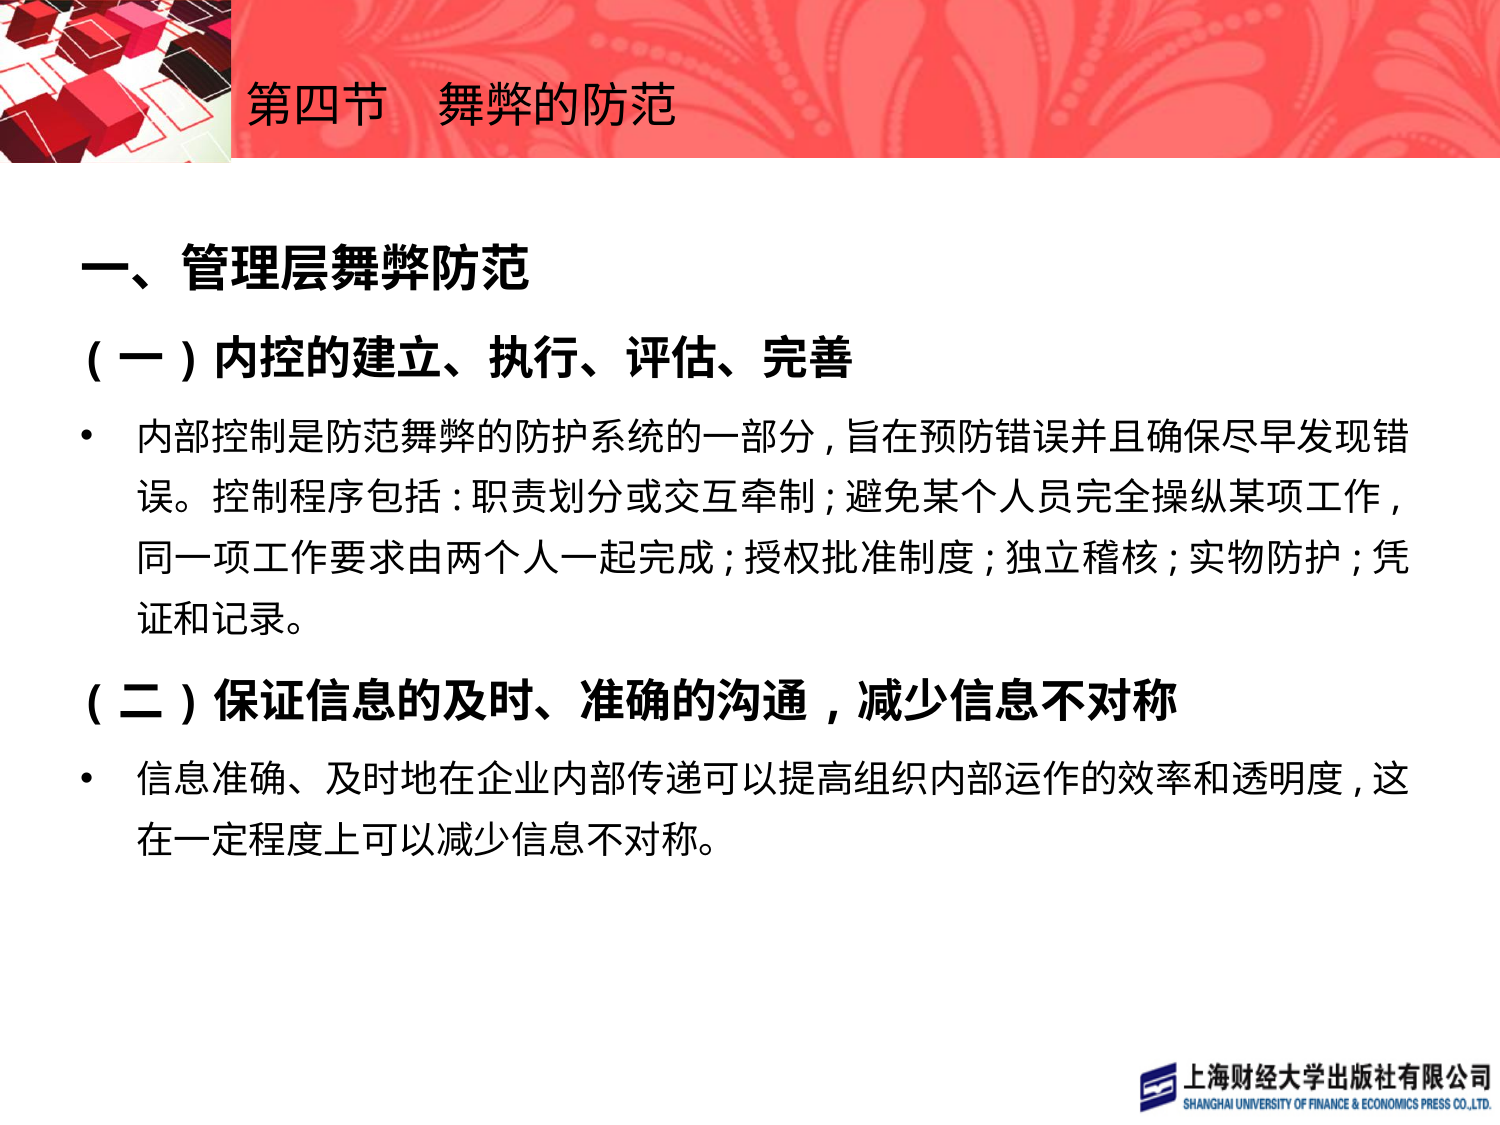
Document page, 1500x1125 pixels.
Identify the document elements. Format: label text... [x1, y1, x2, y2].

picture [1139, 1058, 1495, 1118]
title 第四节 舞弊的防范 [230, 45, 1461, 161]
list 一、管理层舞弊防范 (一)内控的建立、执行、评估、完善 内部控制是防范舞弊的防护系统的一部分,旨在预防错误并且确保尽早发现错误。控制程序包括:职责划分或交互牵制;避免某个人员完全操纵某项工作,同一项工作要求由两个人一起完成;授权批准制度;独立稽核;实物防护;凭证和记录。 (二)保证信息的及时、准确的沟通,减少信息不对称 信息准确、及时地在企业内部传递可以提高组织内部运作的效率和透明度,这在一定程度上可以减少信息不对称。 [64, 208, 1425, 1047]
